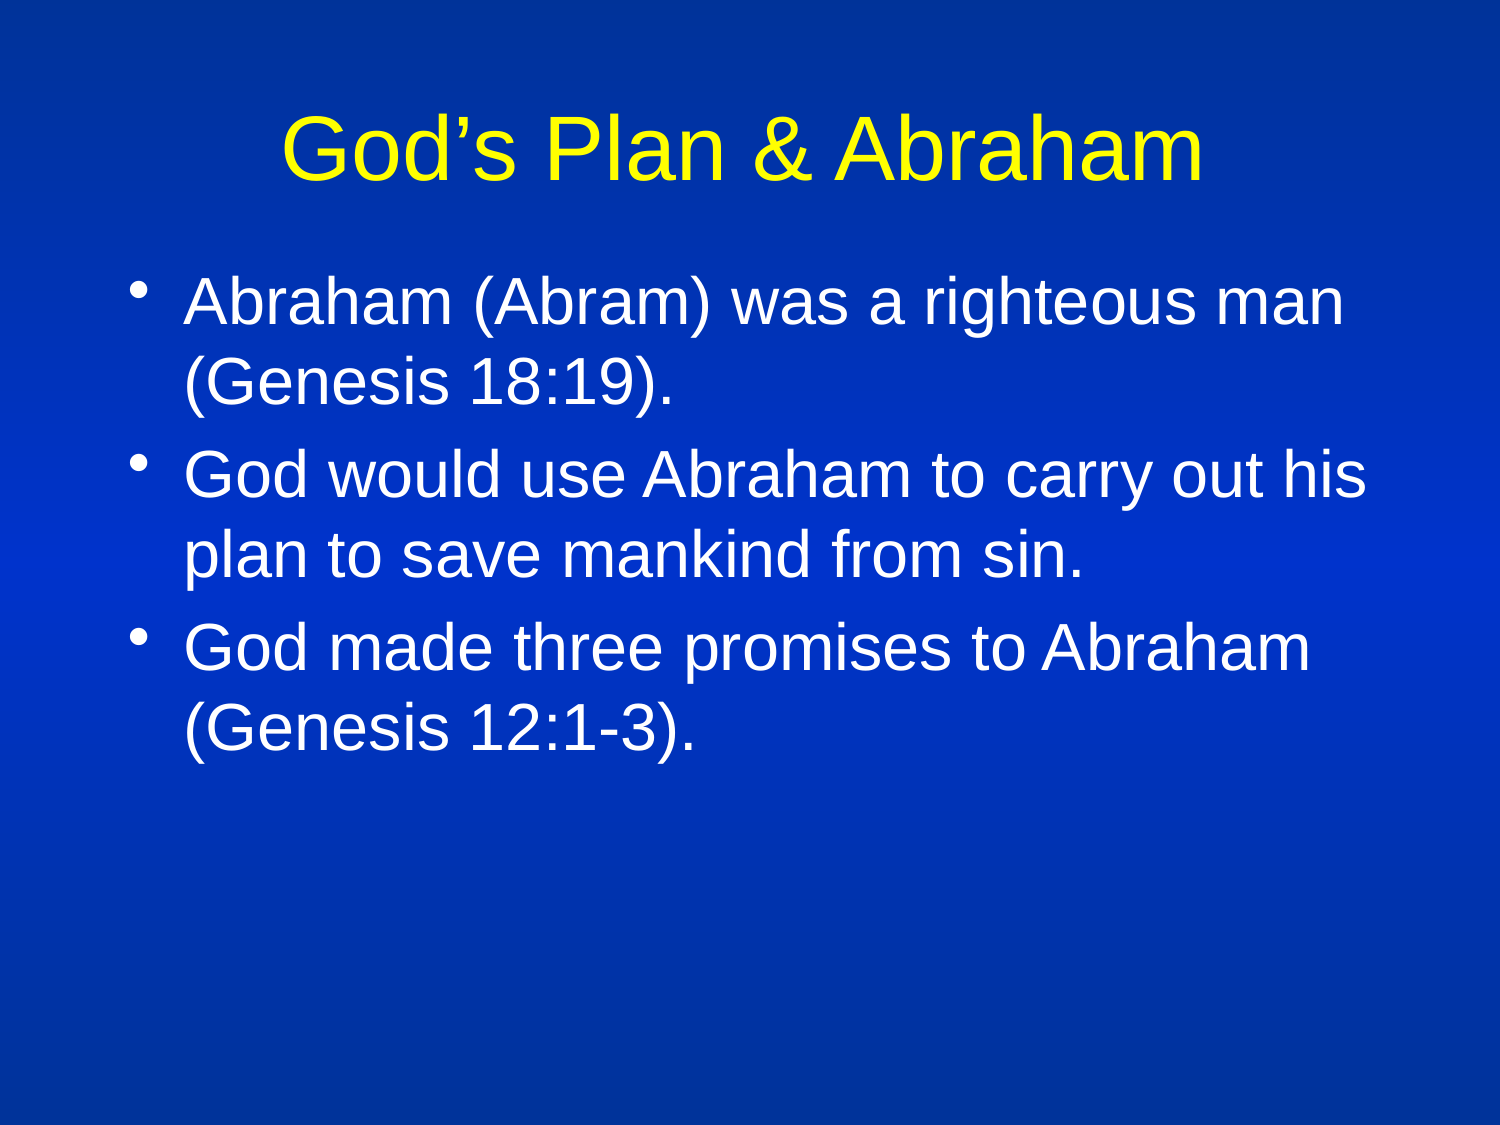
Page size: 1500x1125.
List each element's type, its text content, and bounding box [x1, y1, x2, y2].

title God’s Plan & Abraham [50, 50, 1438, 238]
list Abraham (Abram) was a righteous man (Genesis 18:19). God would use Abraham to carry out his plan to save mankind from sin. God made three promises to Abraham (Genesis 12:1-3). [112, 249, 1438, 788]
